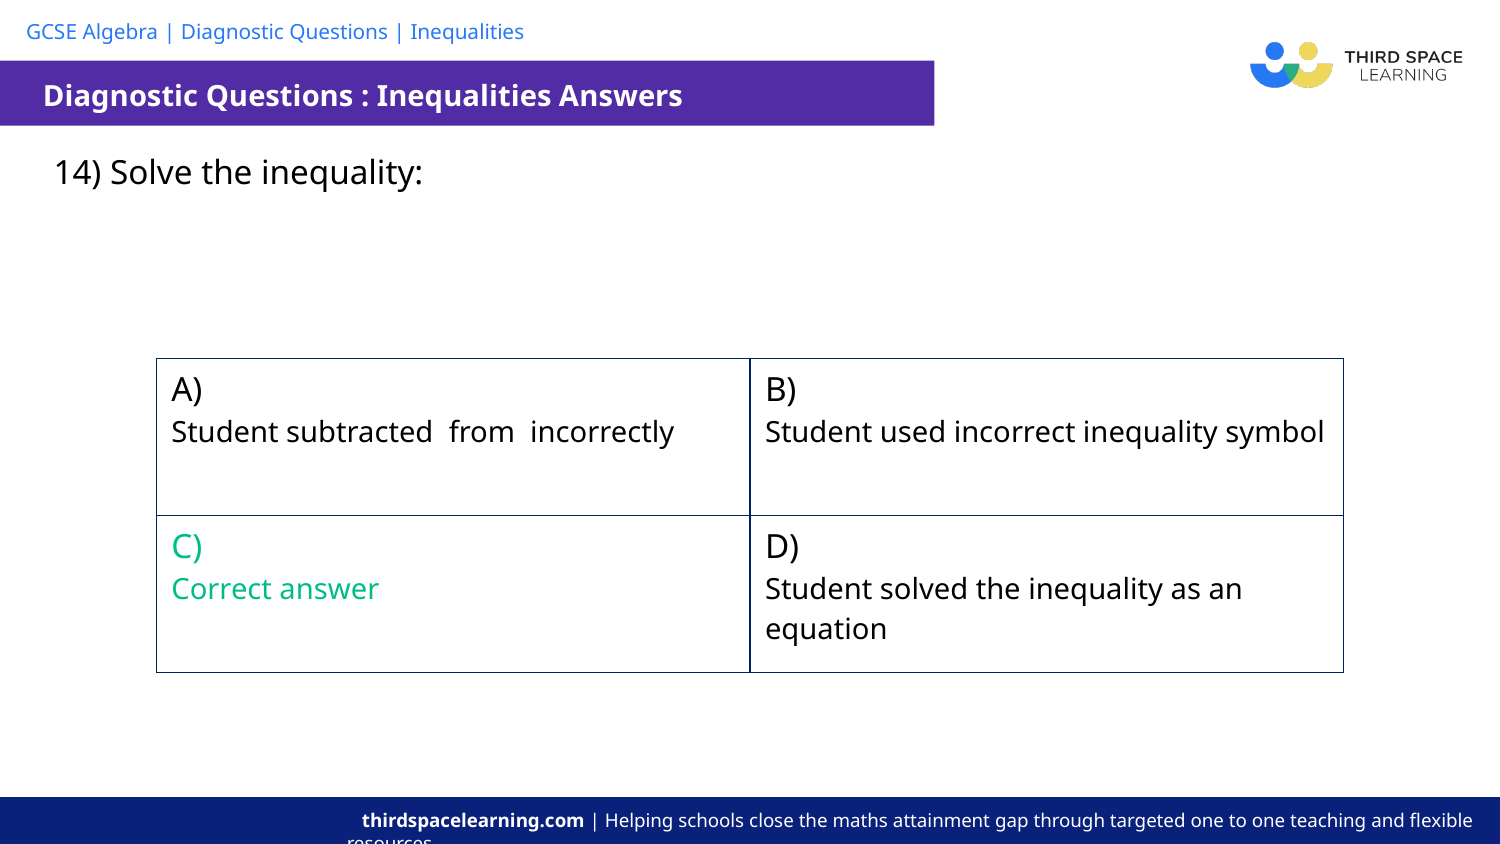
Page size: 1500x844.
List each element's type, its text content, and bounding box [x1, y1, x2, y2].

picture [1250, 33, 1465, 99]
text_box Diagnostic Questions : Inequalities Answers [27, 61, 778, 127]
